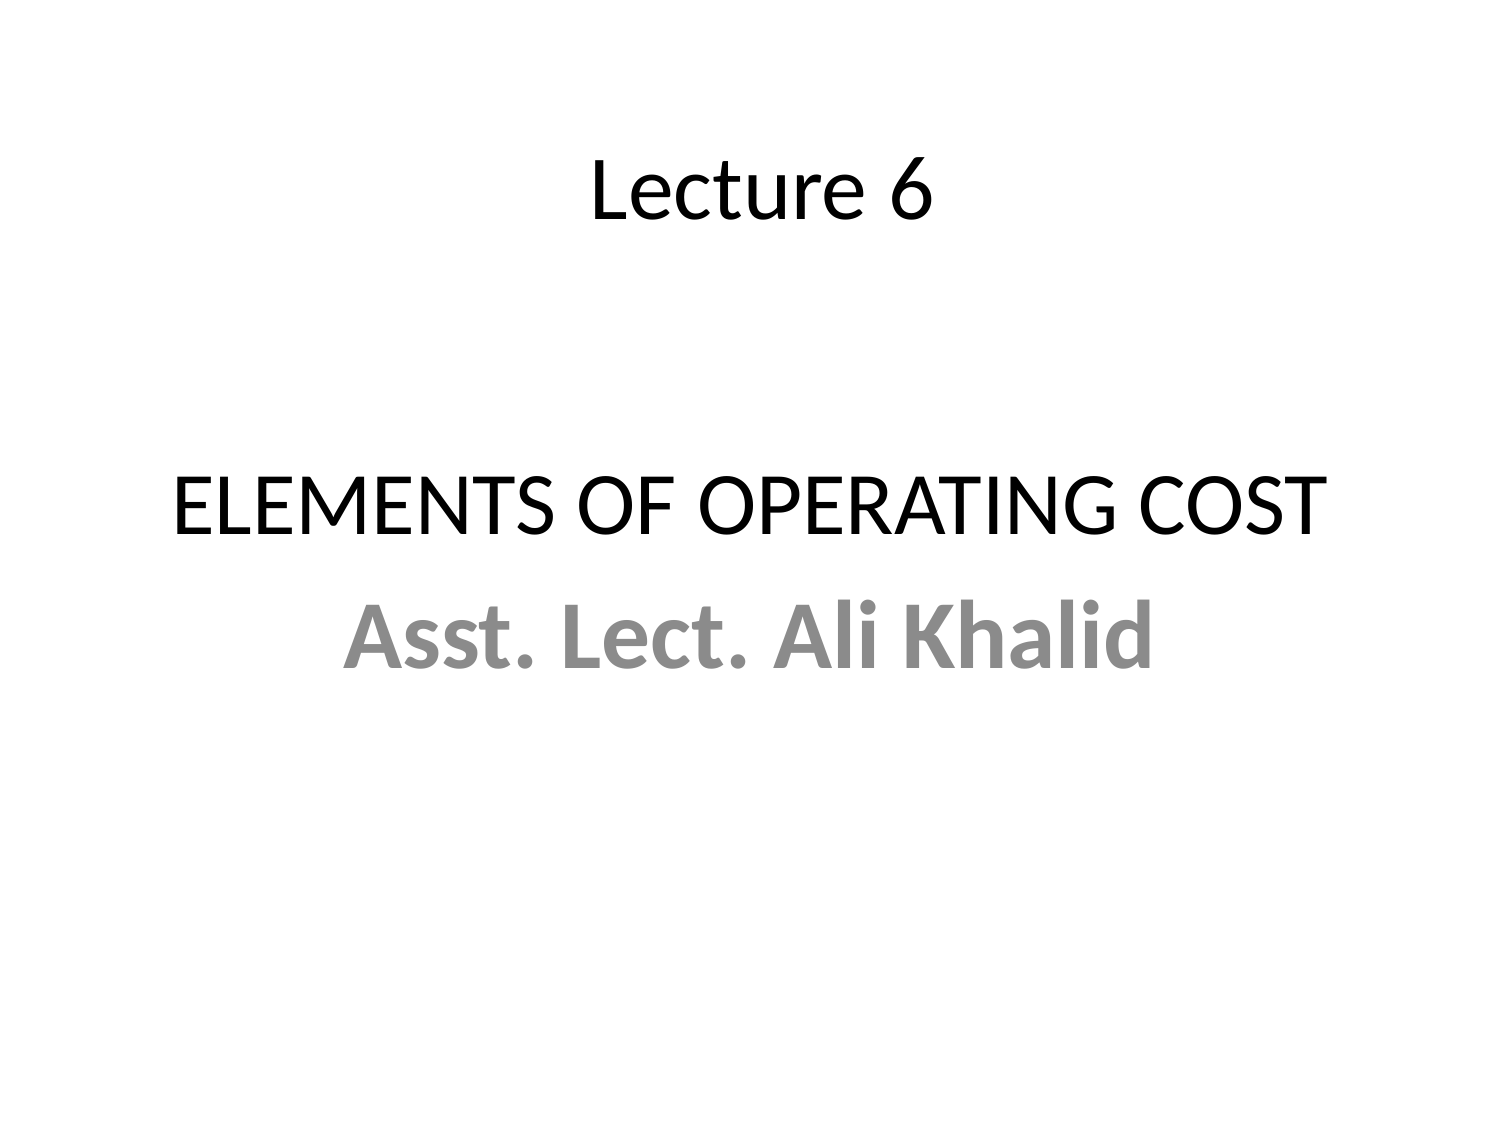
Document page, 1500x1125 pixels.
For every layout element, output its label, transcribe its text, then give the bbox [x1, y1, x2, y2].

subtitle ELEMENTS OF OPERATING COST Asst. Lect. Ali Khalid [150, 437, 1350, 725]
title Lecture 6 [125, 62, 1400, 304]
